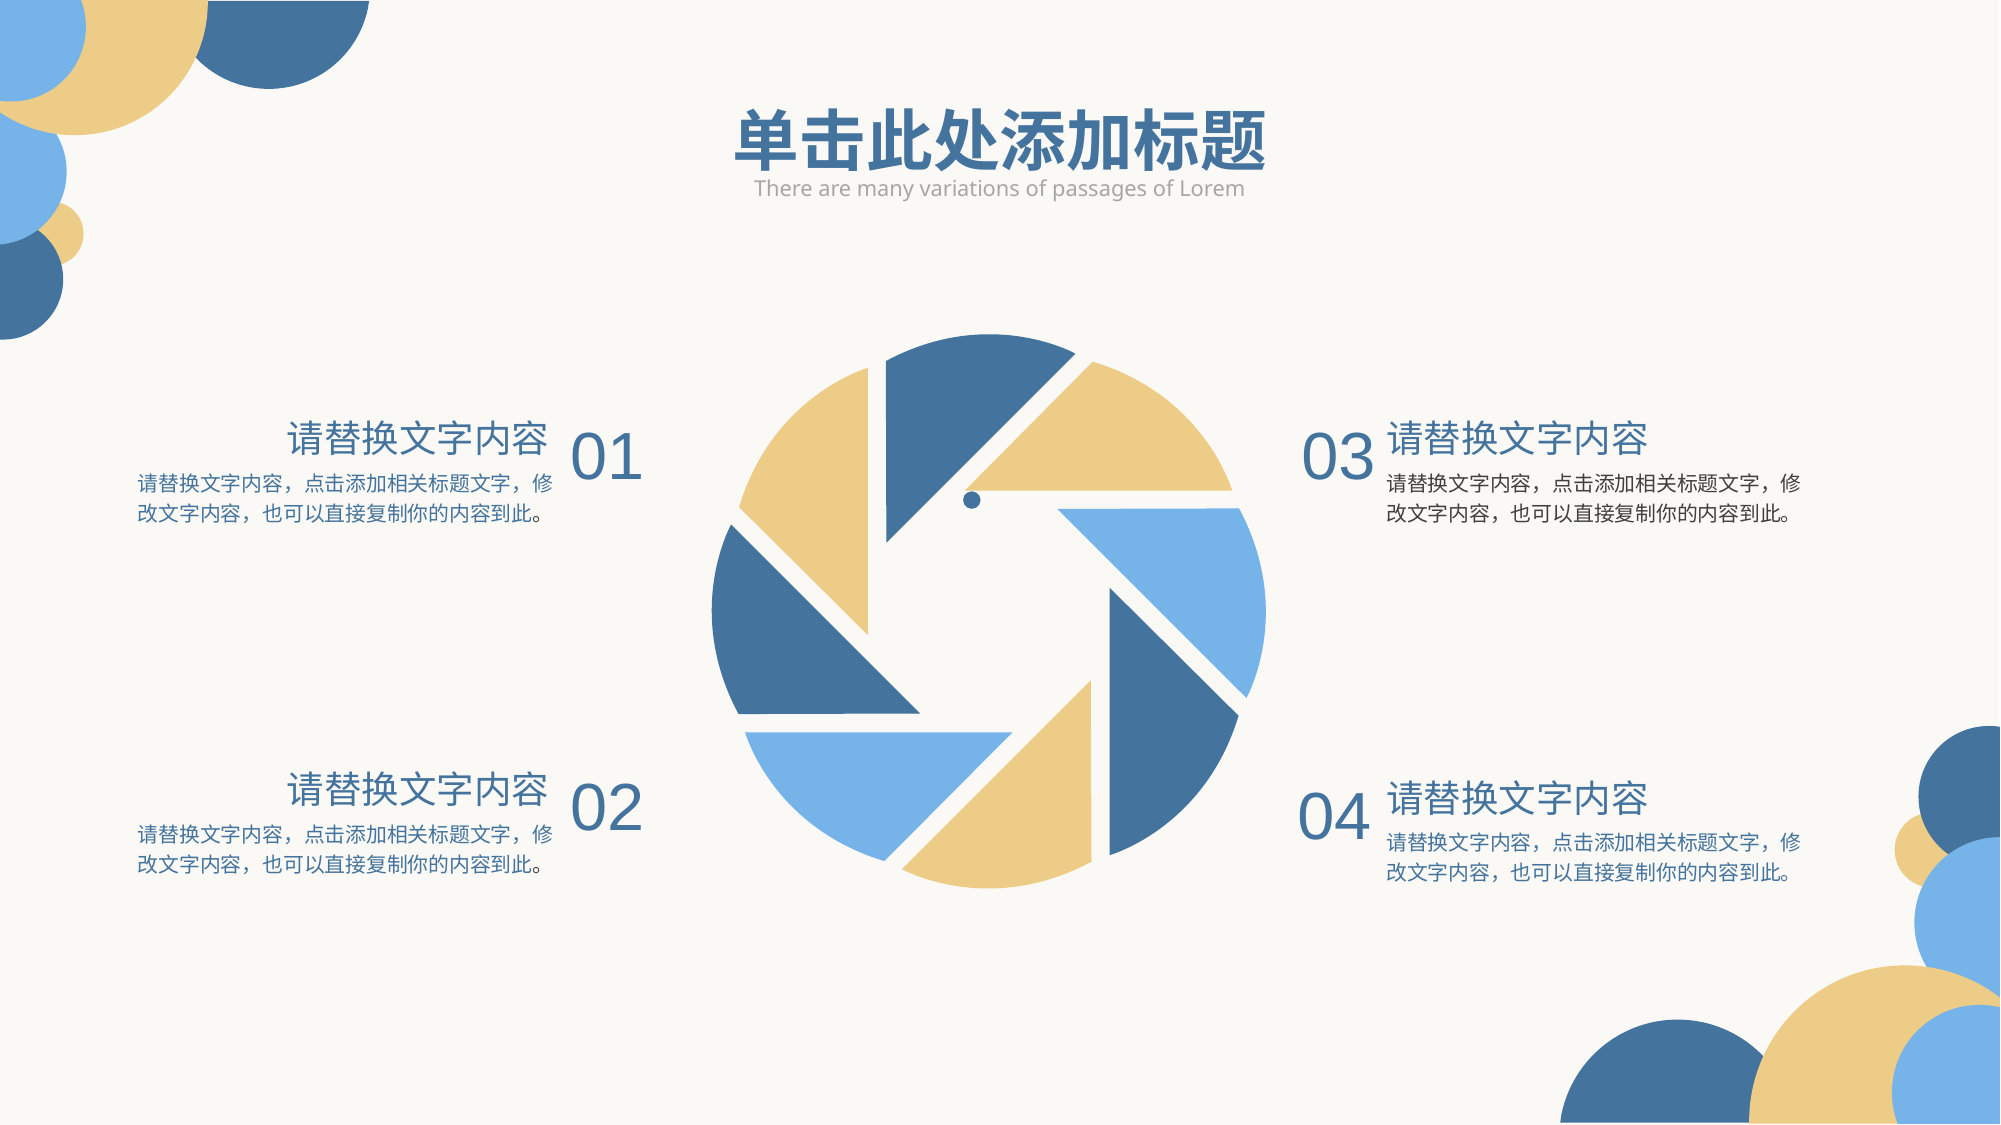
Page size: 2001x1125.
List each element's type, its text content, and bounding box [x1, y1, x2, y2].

text_box 04 [1297, 756, 1429, 853]
text_box 请替换文字内容 [237, 757, 550, 812]
text_box 请替换文字内容 [237, 406, 550, 461]
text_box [674, 91, 1326, 210]
text_box [711, 524, 921, 715]
text_box [962, 491, 982, 510]
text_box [0, 0, 369, 340]
text_box 请替换文字内容 [1386, 765, 1560, 820]
text_box [0, 0, 2000, 1125]
text_box [885, 334, 1076, 543]
text_box [901, 680, 1092, 889]
text_box 请替换文字内容 [1386, 406, 1699, 461]
text_box 请替换文字内容，点击添加相关标题文字，修改文字内容，也可以直接复制你的内容到此。 [123, 816, 553, 877]
text_box 01 [570, 397, 702, 493]
text_box [964, 361, 1233, 491]
text_box [745, 732, 1013, 862]
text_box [1560, 725, 2000, 1124]
text_box [1109, 587, 1239, 856]
text_box 03 [1301, 397, 1433, 493]
text_box 请替换文字内容，点击添加相关标题文字，修改文字内容，也可以直接复制你的内容到此。 [123, 465, 553, 526]
text_box [1057, 508, 1266, 698]
text_box 请替换文字内容，点击添加相关标题文字，修改文字内容，也可以直接复制你的内容到此。 [1386, 824, 1560, 885]
text_box 02 [570, 747, 702, 844]
text_box 请替换文字内容，点击添加相关标题文字，修改文字内容，也可以直接复制你的内容到此。 [1386, 465, 1817, 526]
text_box [739, 367, 868, 636]
